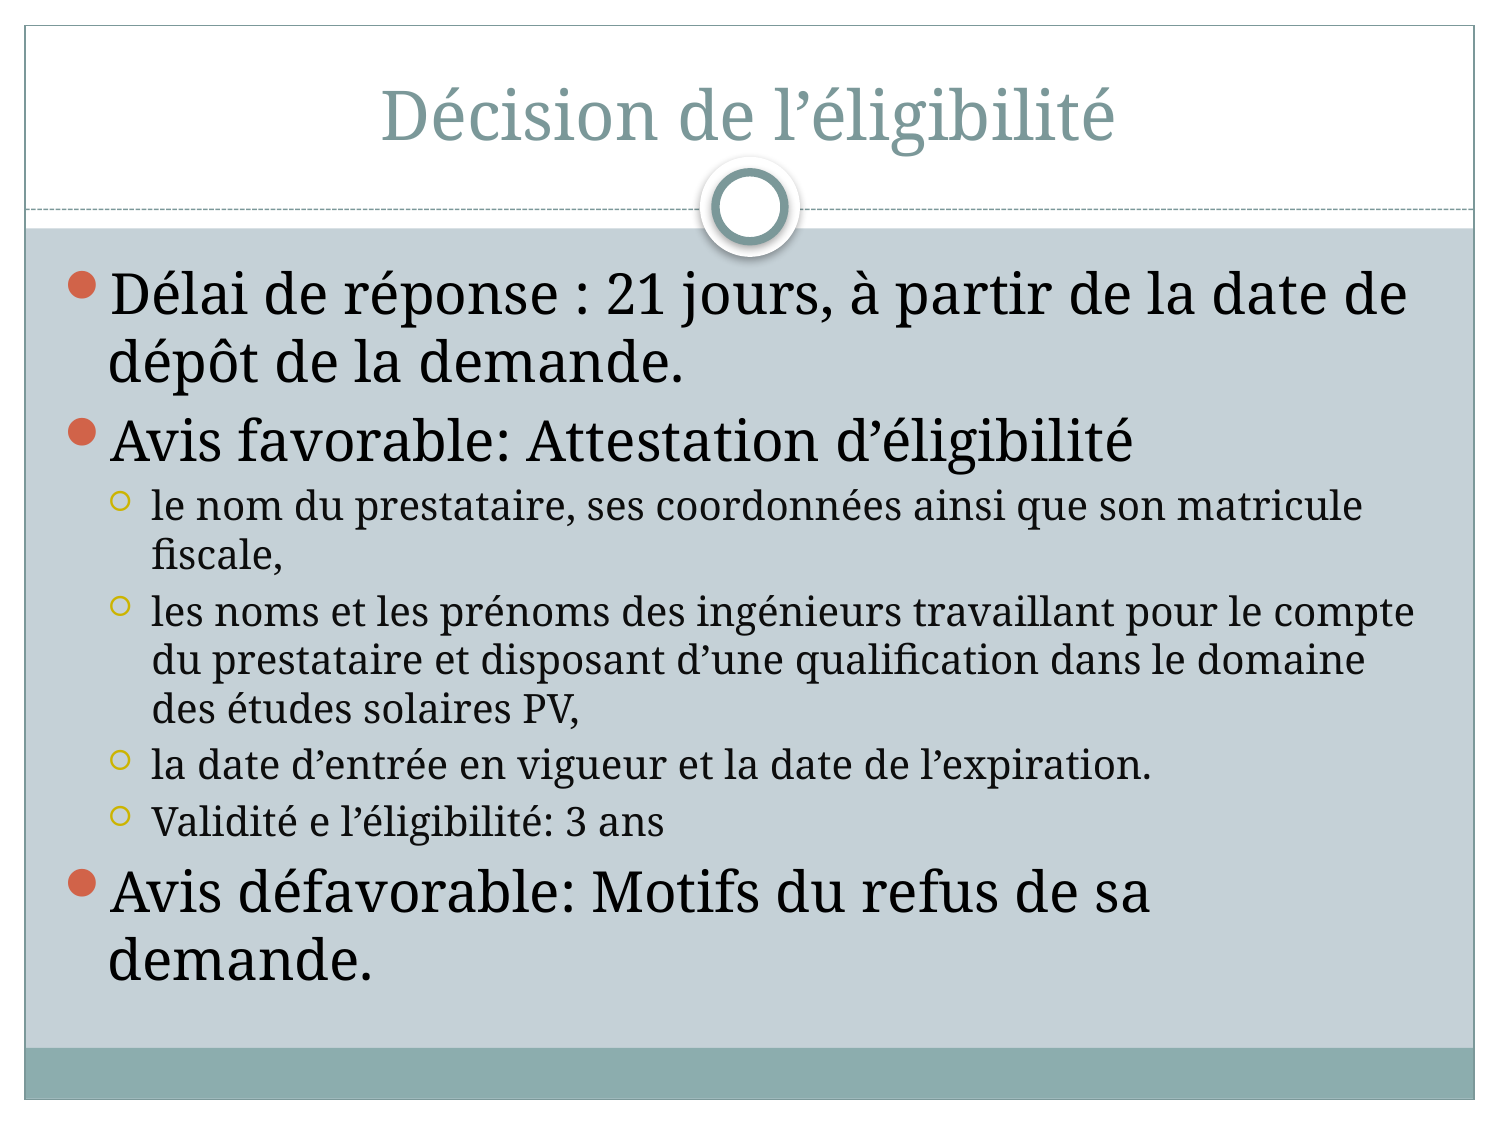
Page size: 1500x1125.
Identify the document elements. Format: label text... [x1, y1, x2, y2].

list Délai de réponse : 21 jours, à partir de la date de dépôt de la demande. Avis favorable: Attestation d’éligibilité le nom du prestataire, ses coordonnées ainsi que son matricule fiscale, les noms et les prénoms des ingénieurs travaillant pour le compte du prestataire et disposant d’une qualification dans le domaine des études solaires PV, la date d’entrée en vigueur et la date de l’expiration. Validité e l’éligibilité: 3 ans Avis défavorable: Motifs du refus de sa demande. [49, 250, 1445, 1001]
title Décision de l’éligibilité [49, 37, 1450, 162]
